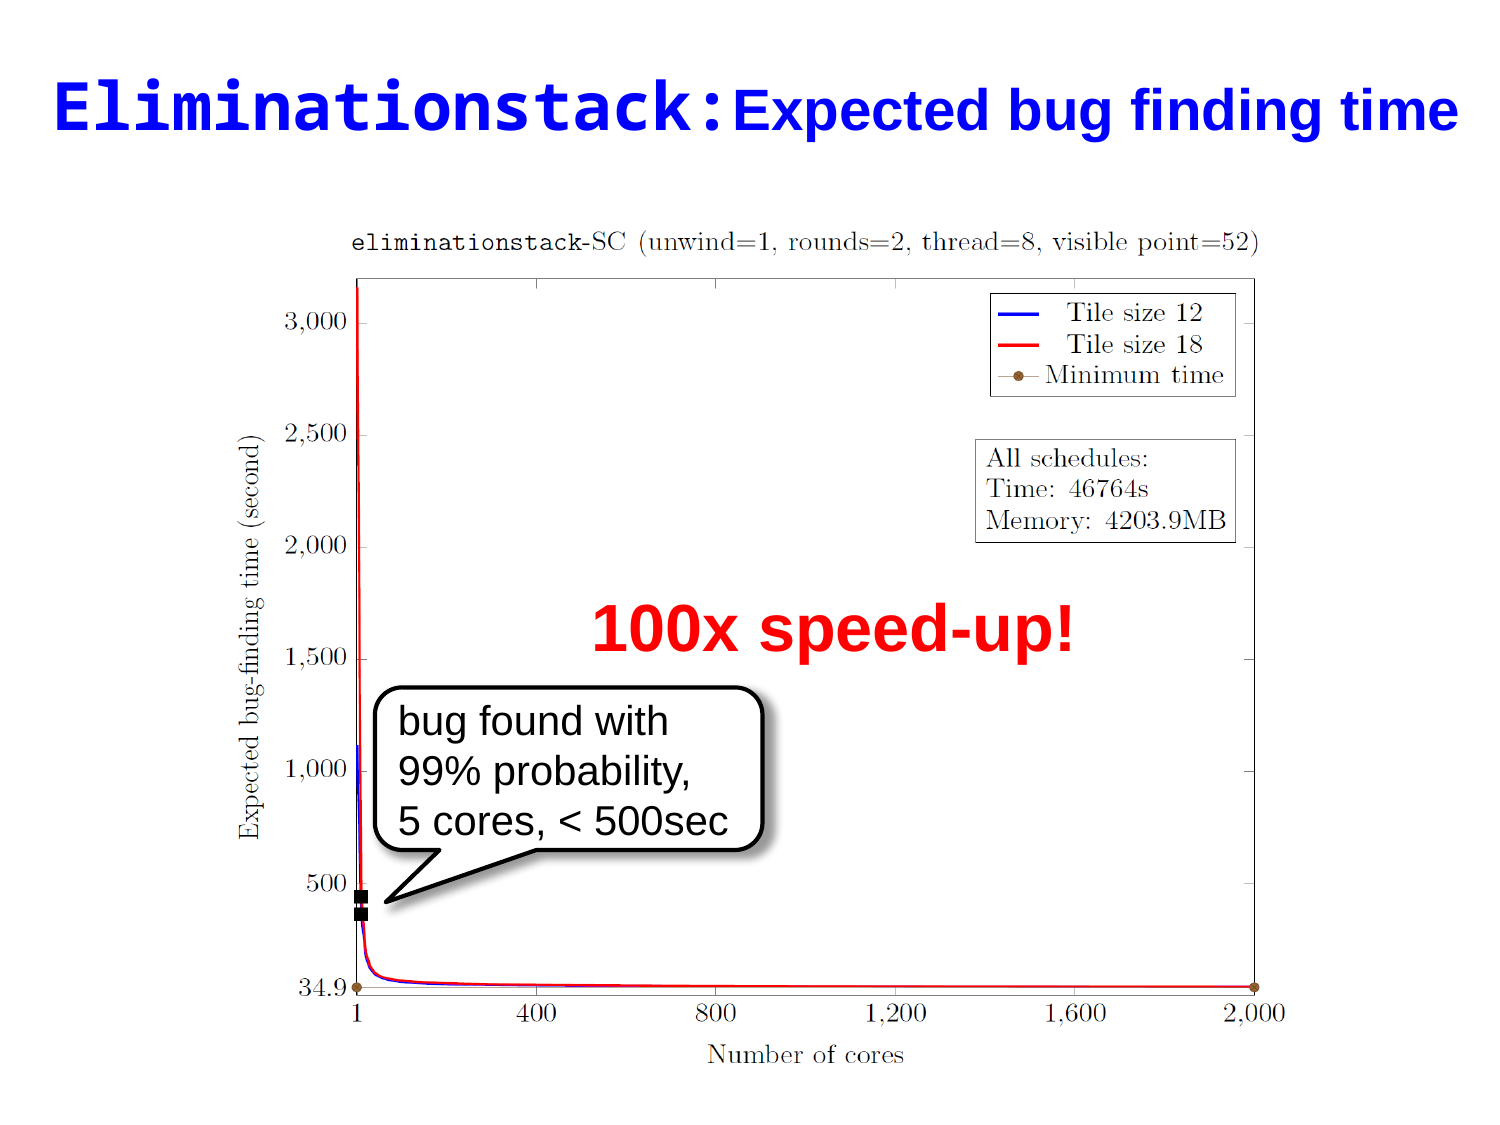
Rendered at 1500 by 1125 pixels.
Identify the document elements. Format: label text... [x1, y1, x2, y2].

picture [224, 224, 1301, 1072]
title Eliminationstack:Expected bug finding time [37, 44, 1488, 163]
